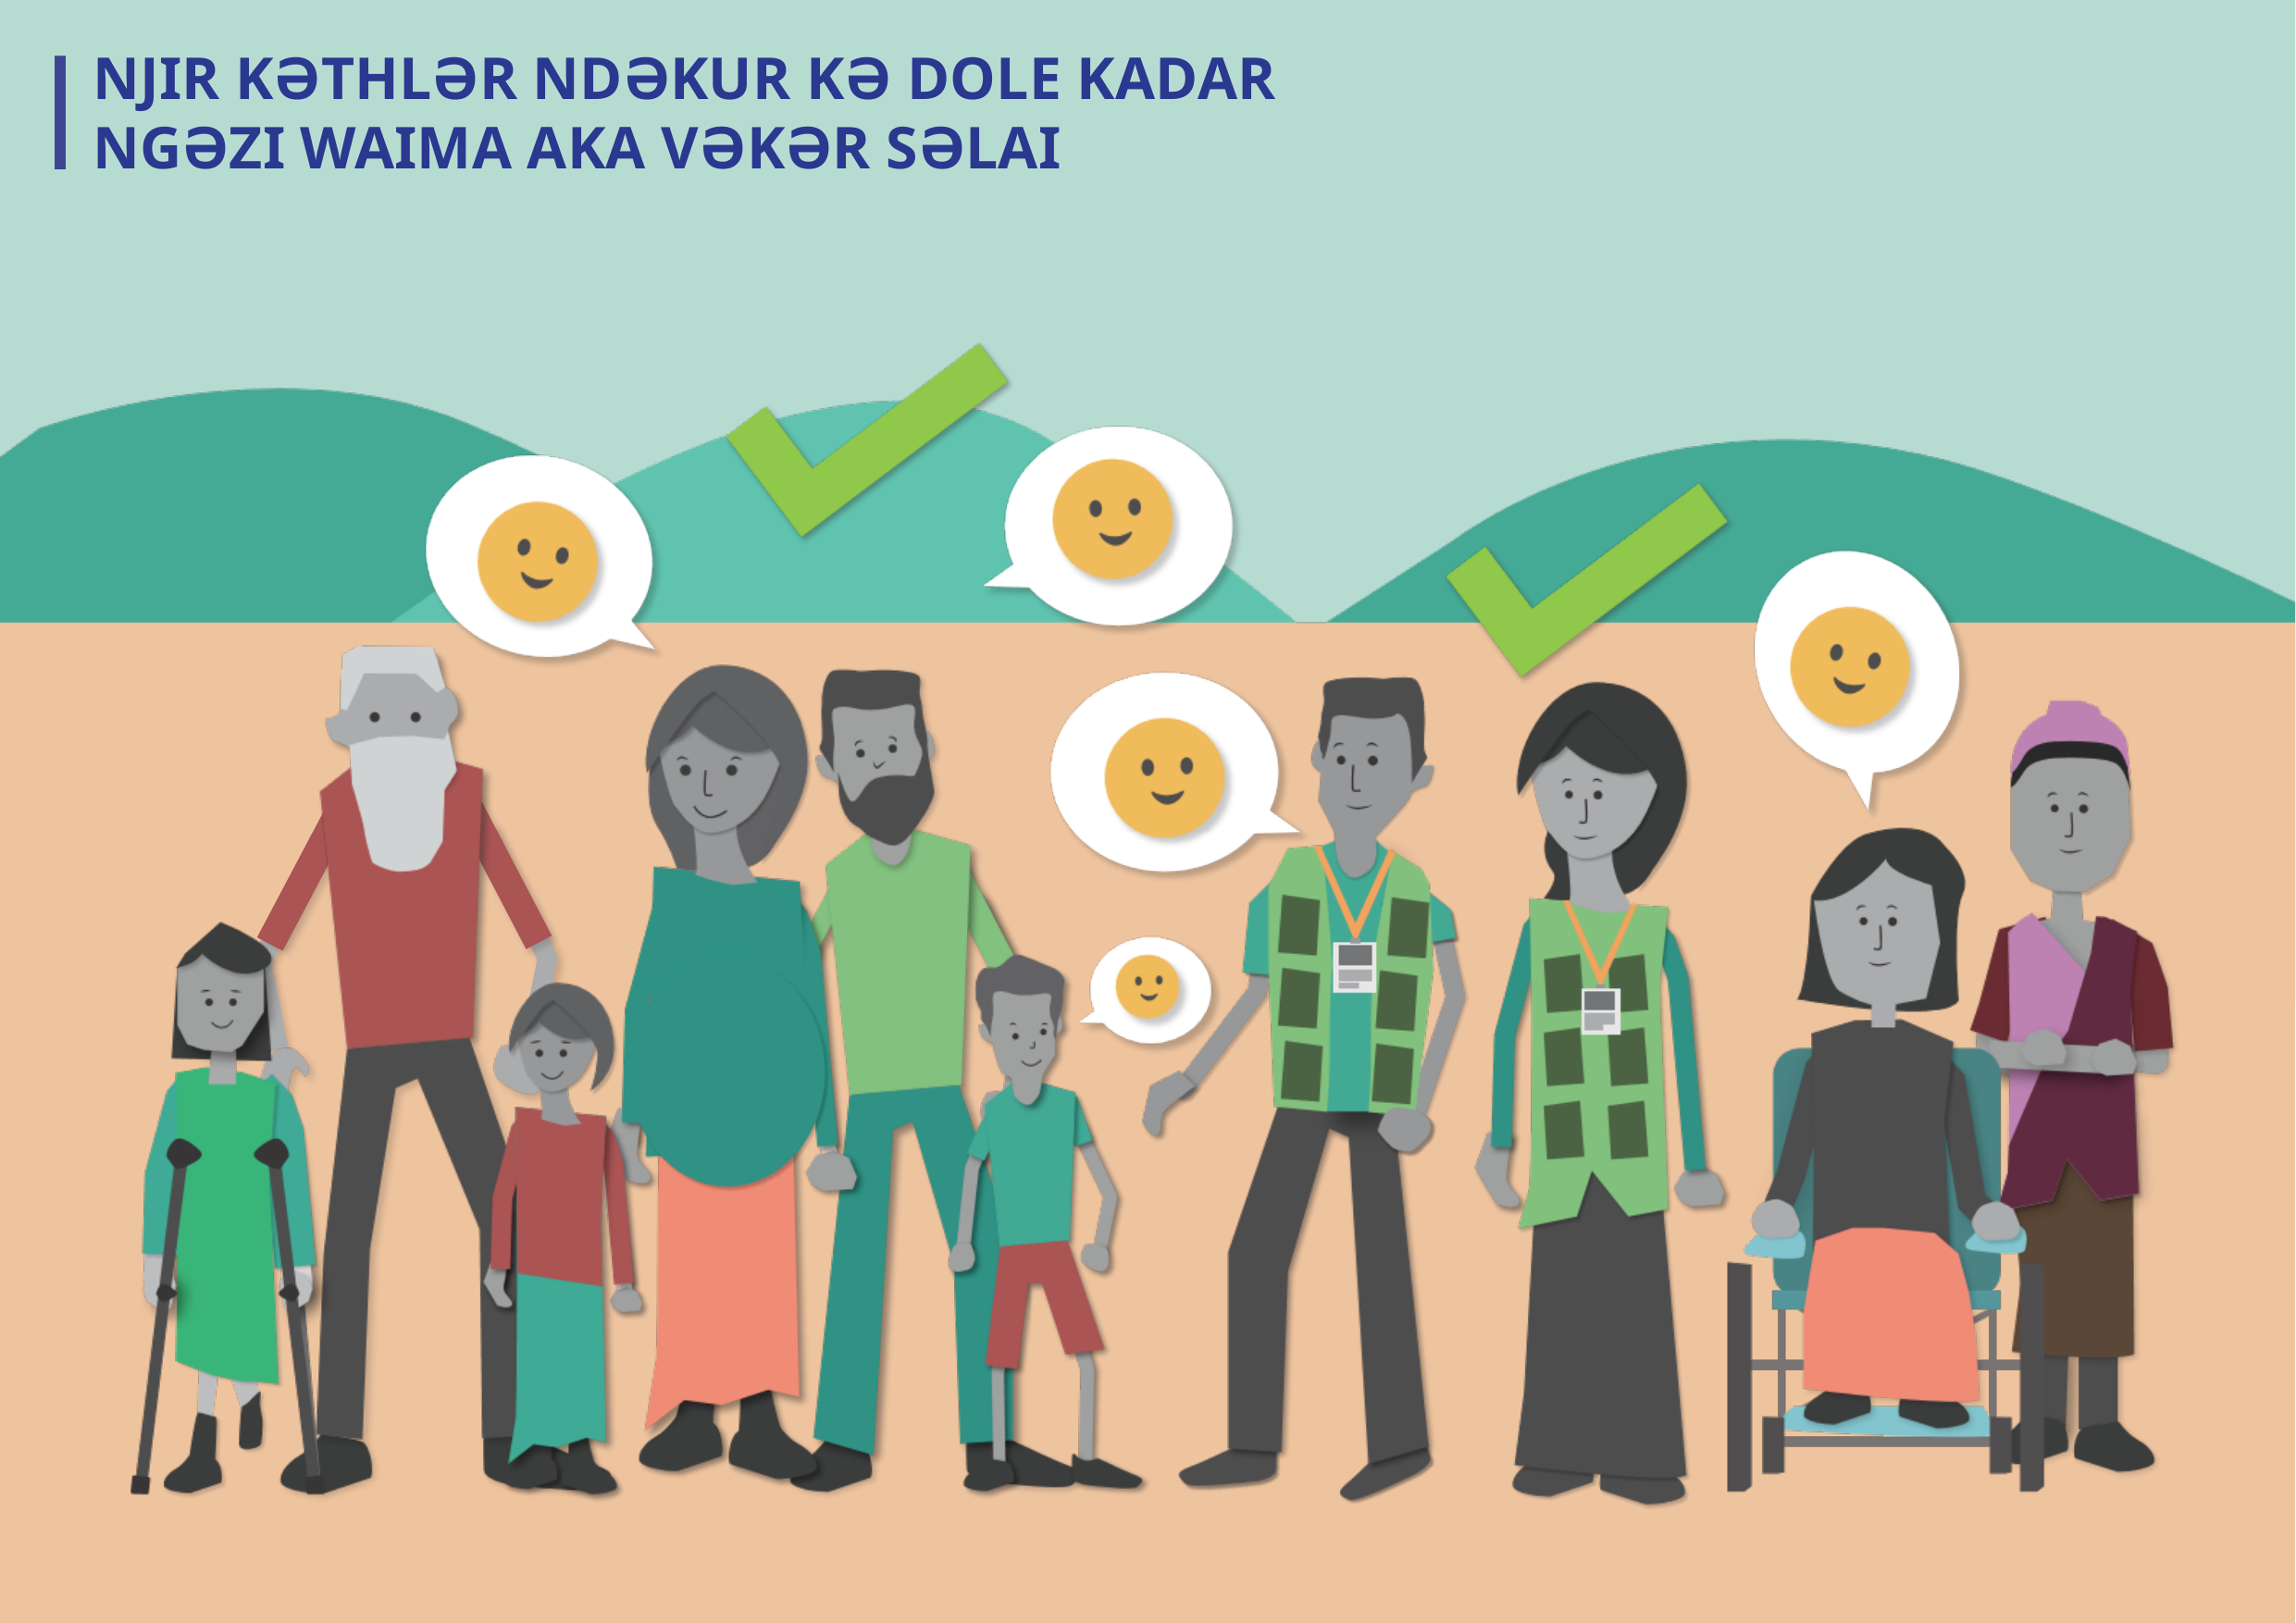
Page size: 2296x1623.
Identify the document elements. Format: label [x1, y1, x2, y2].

text_box [0, 0, 2296, 1623]
